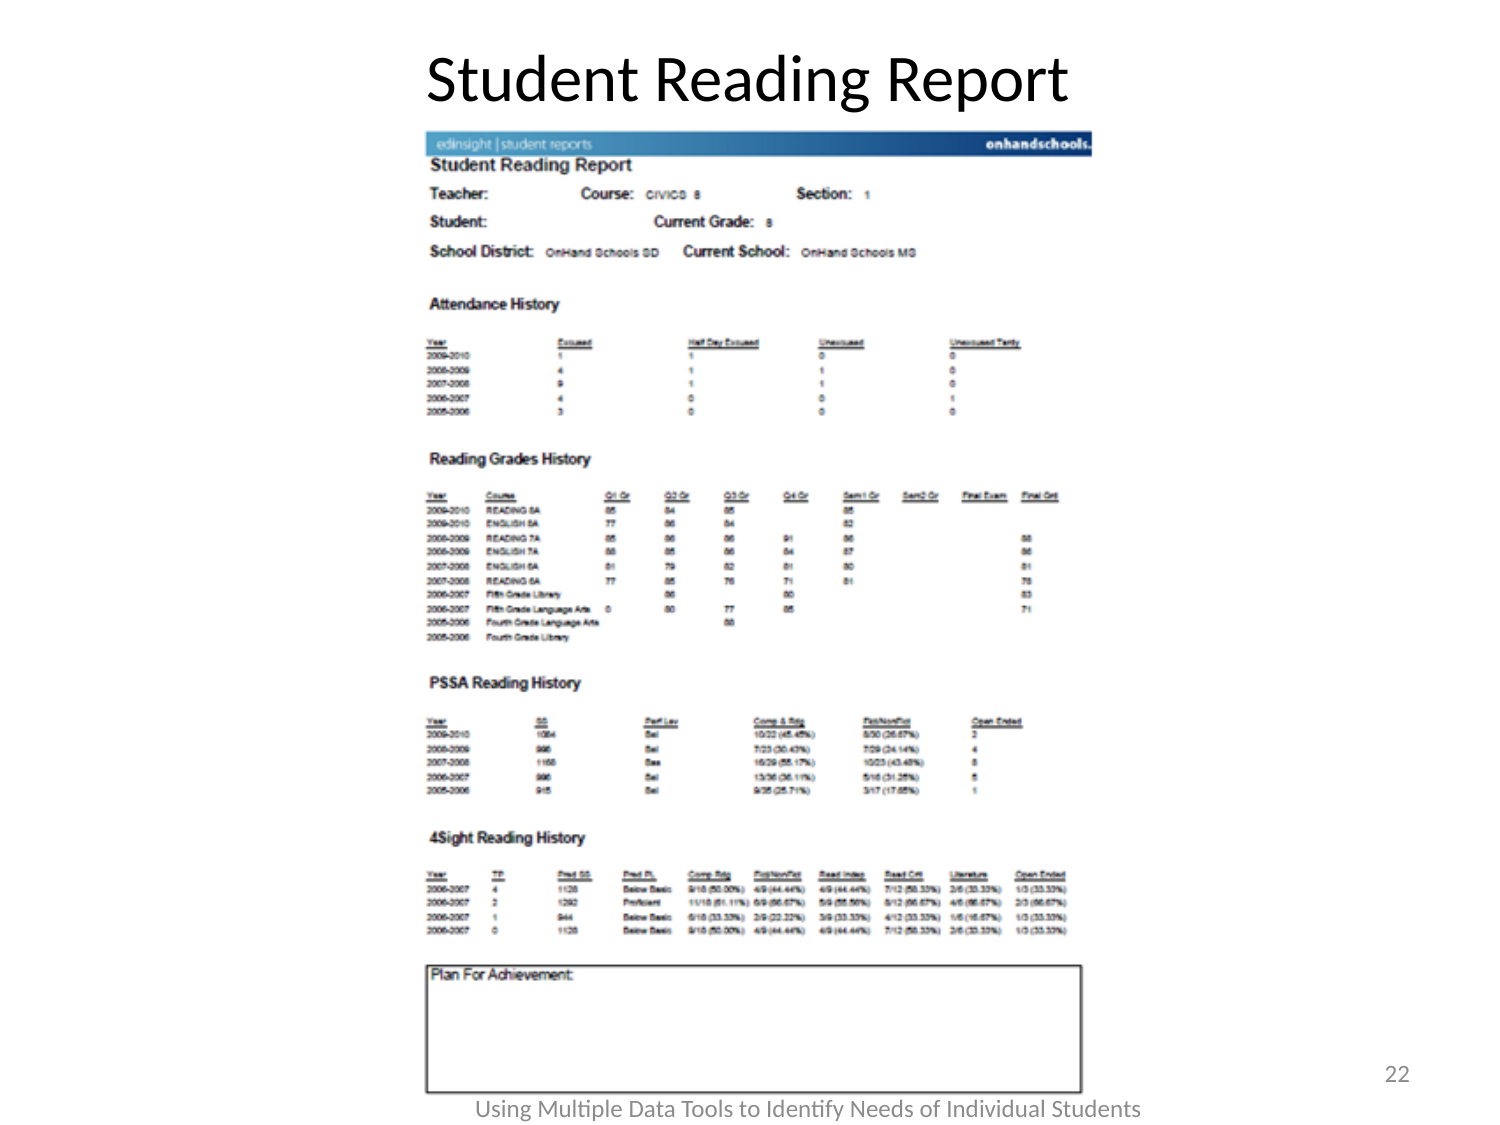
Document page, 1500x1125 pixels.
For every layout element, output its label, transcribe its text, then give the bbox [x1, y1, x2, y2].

picture [418, 122, 1094, 1097]
footer Using Multiple Data Tools to Identify Needs of Individual Students [450, 1103, 1168, 1125]
slide_number 22 [1094, 1042, 1425, 1103]
text_box Student Reading Report [112, 27, 1400, 122]
